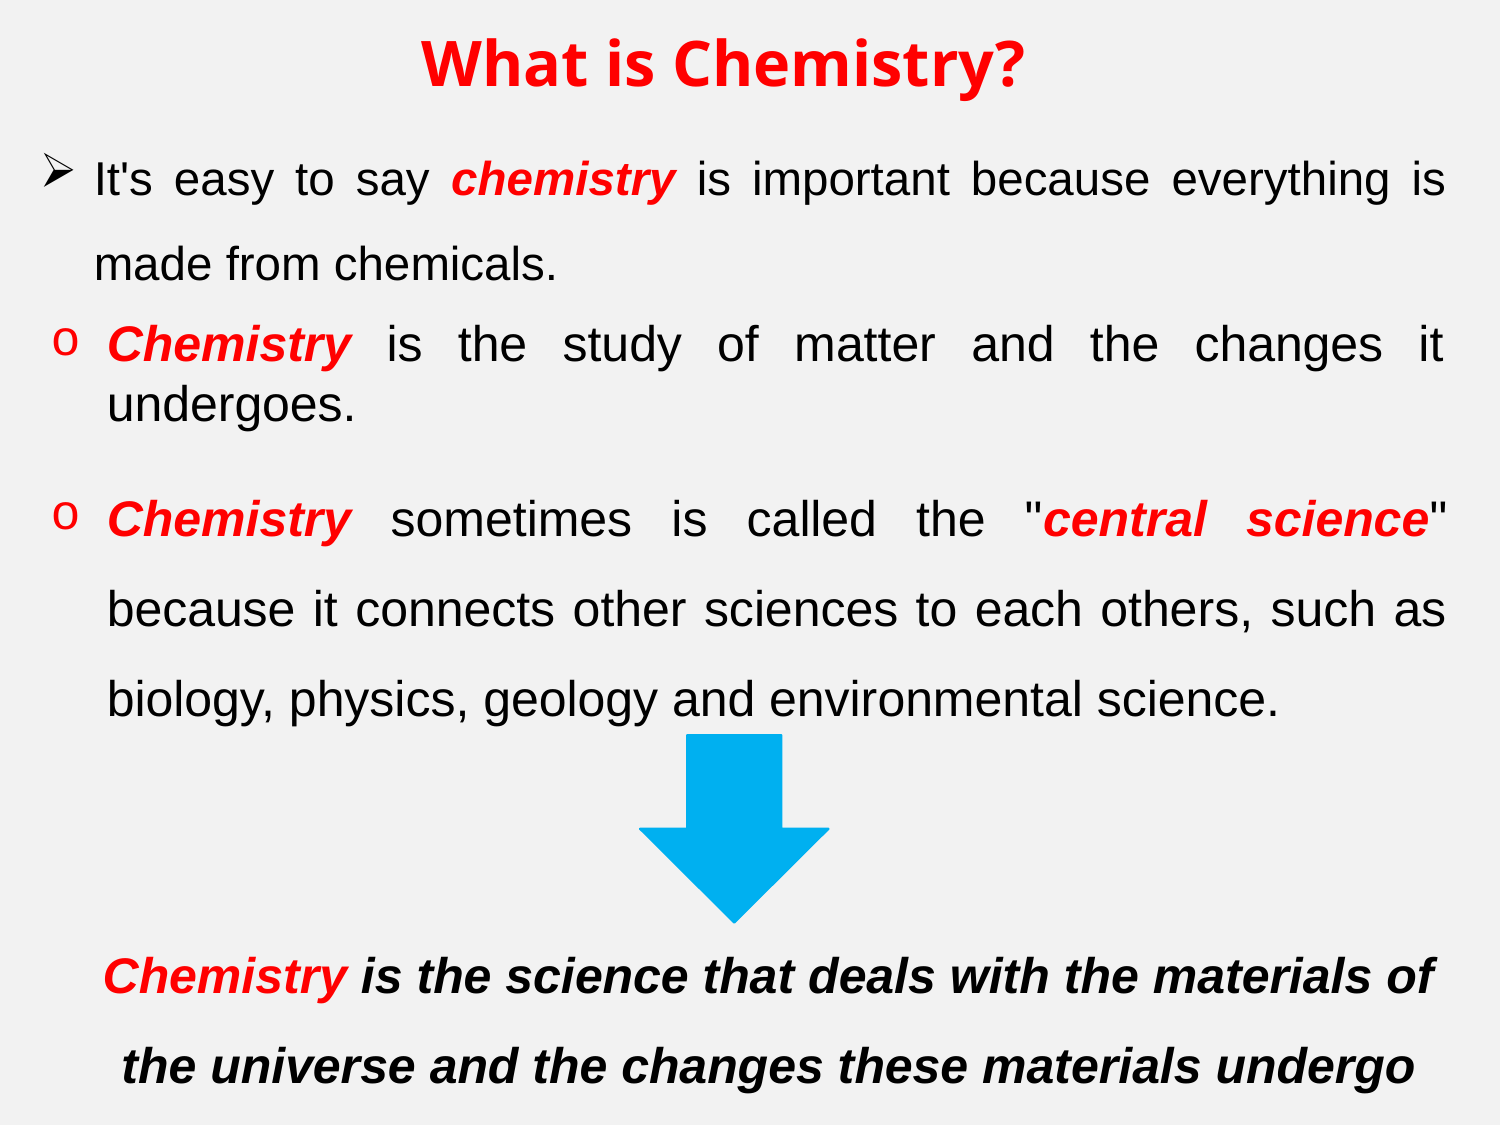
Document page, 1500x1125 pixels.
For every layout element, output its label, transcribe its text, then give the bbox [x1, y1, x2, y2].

list It's easy to say chemistry is important because everything is made from chemicals. [24, 112, 1462, 299]
text_box [639, 735, 829, 923]
text_box Chemistry sometimes is called the "central science" because it connects other sciences to each others, such as biology, physics, geology and environmental science. [35, 448, 1462, 734]
text_box Chemistry is the study of matter and the changes it undergoes. [35, 304, 1460, 440]
title What is Chemistry? [403, 21, 1044, 112]
text_box Chemistry is the science that deals with the materials of the universe and the changes these materials undergo [86, 905, 1452, 1101]
